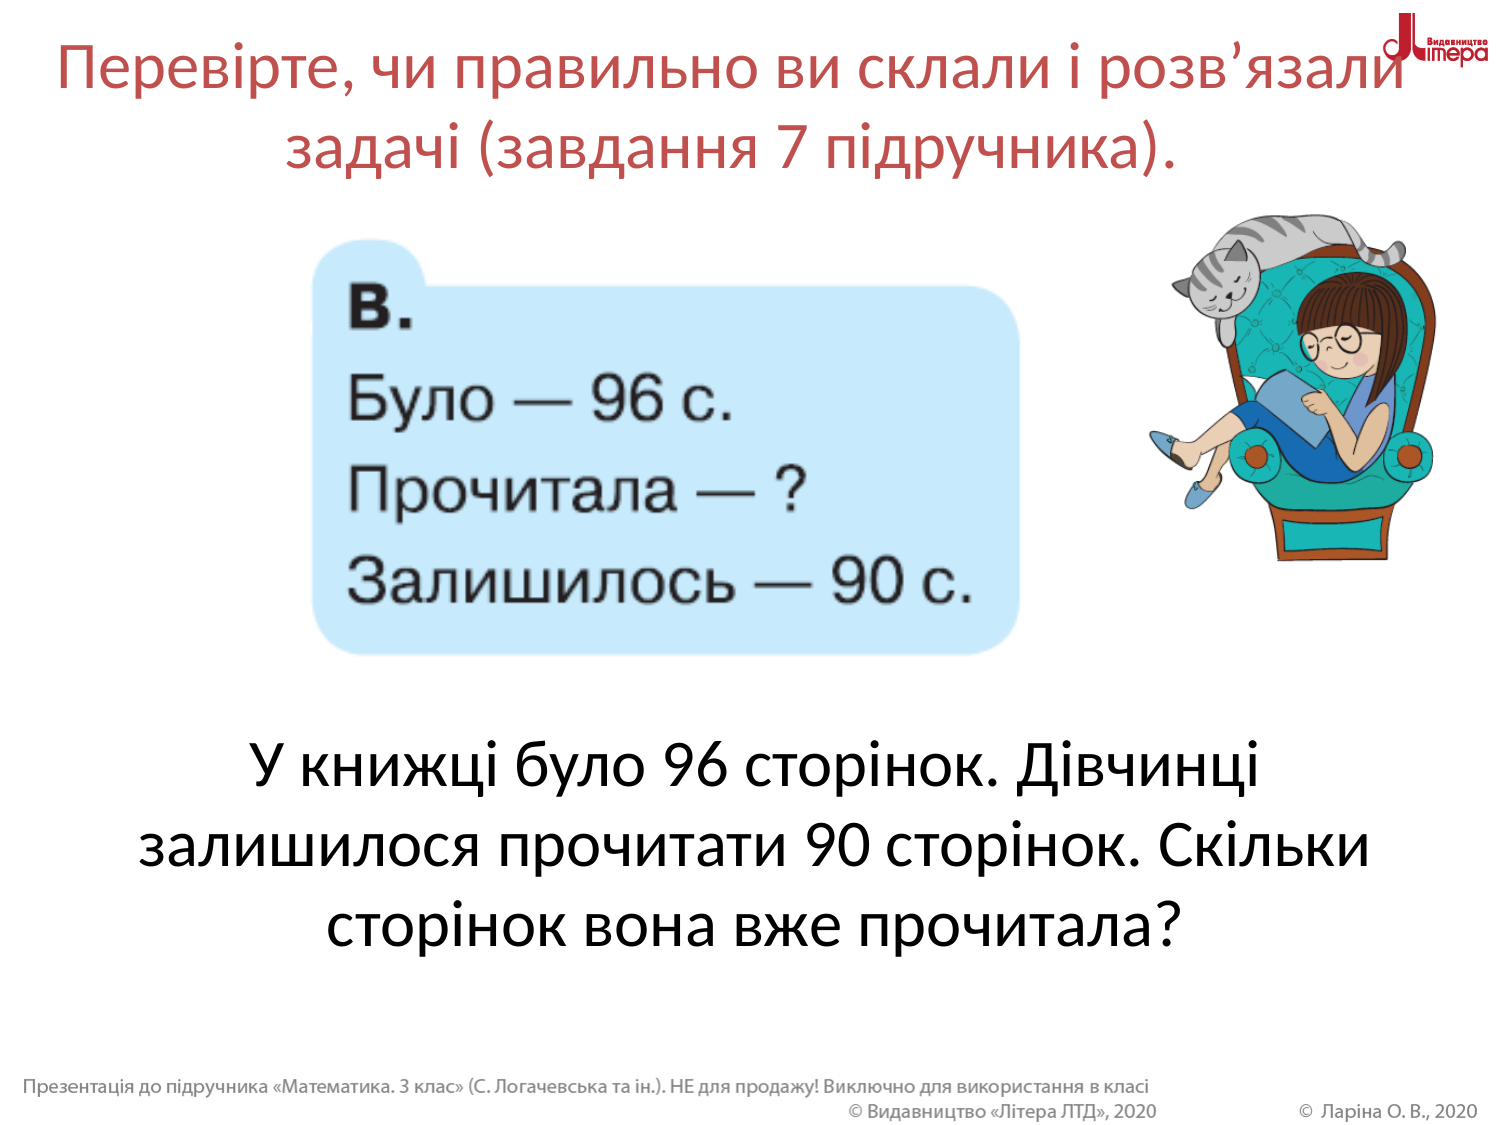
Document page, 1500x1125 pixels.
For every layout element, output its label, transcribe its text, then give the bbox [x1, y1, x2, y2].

picture [0, 0, 1500, 1125]
title Перевірте, чи правильно ви склали і розв’язали задачі (завдання 7 підручника). [29, 19, 1436, 185]
text_box У книжці було 96 сторінок. Дівчинці залишилося прочитати 90 сторінок. Скільки сторінок вона вже прочитала? [100, 692, 1412, 988]
